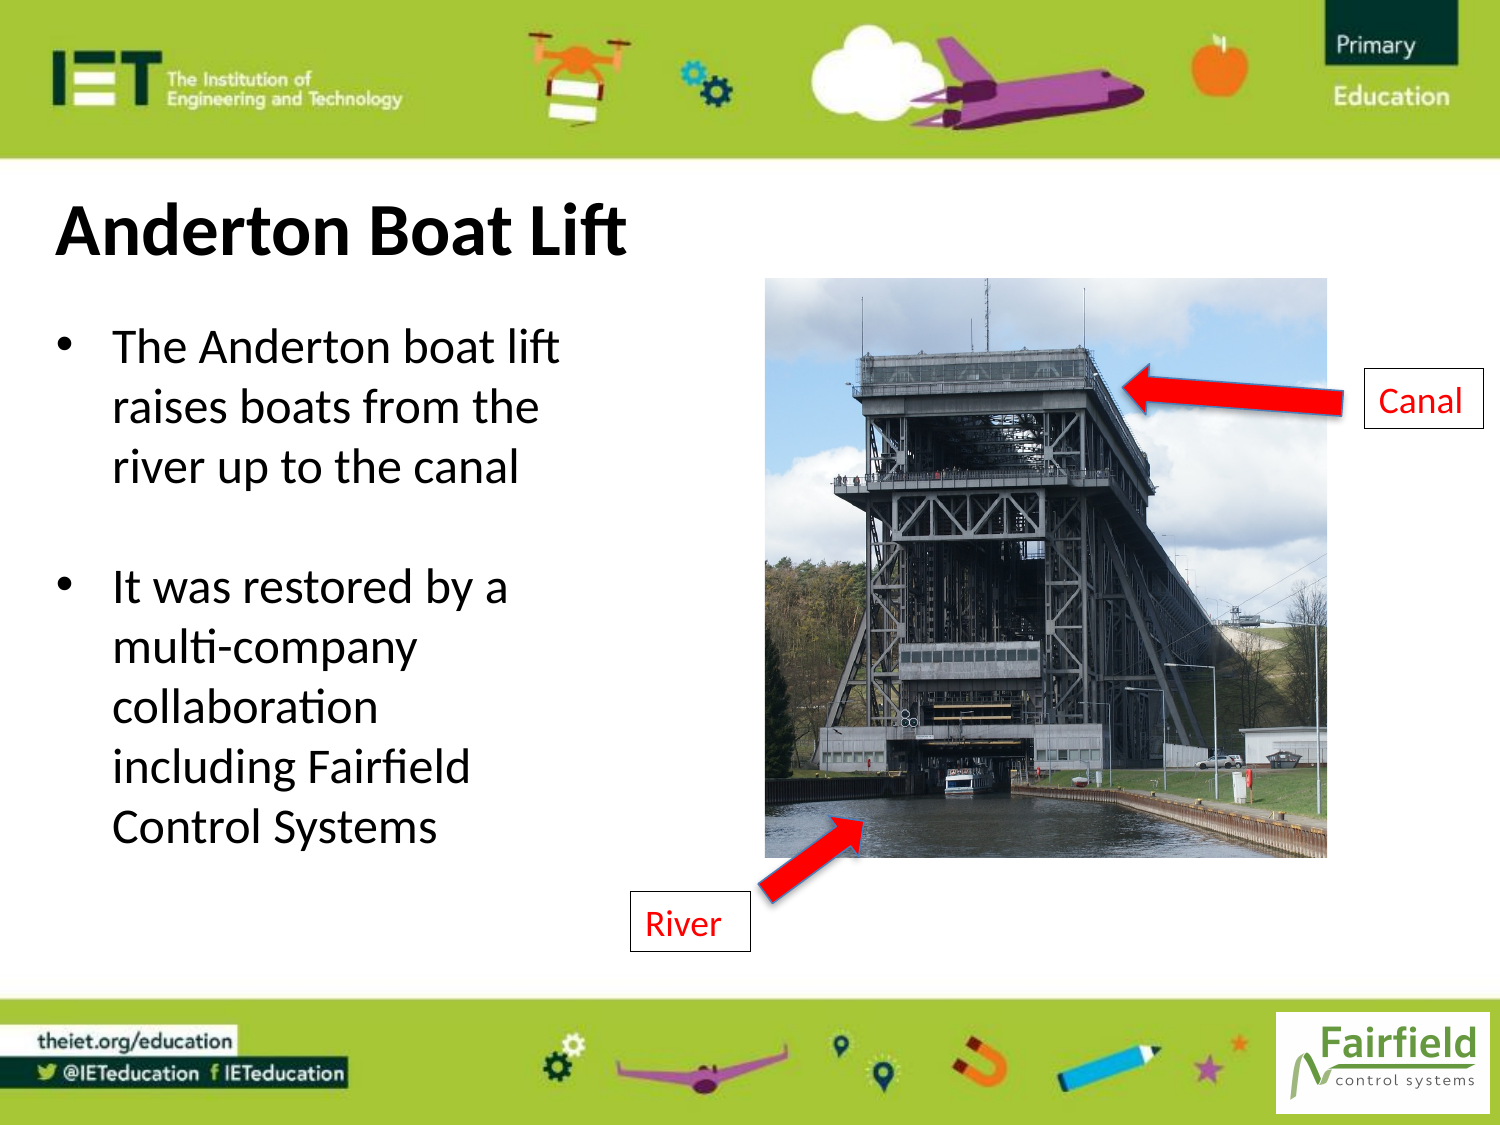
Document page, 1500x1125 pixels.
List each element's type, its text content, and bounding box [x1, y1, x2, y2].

text_box The Anderton boat lift raises boats from the river up to the canal It was restored by a multi-company collaboration including Fairfield Control Systems [41, 305, 580, 861]
text_box [1333, 389, 1345, 417]
text_box [0, 171, 1484, 306]
picture [0, 0, 1500, 1125]
text_box River [630, 891, 751, 952]
text_box [757, 866, 825, 905]
text_box Anderton Boat Lift [41, 172, 1244, 278]
text_box Canal [1364, 368, 1484, 429]
